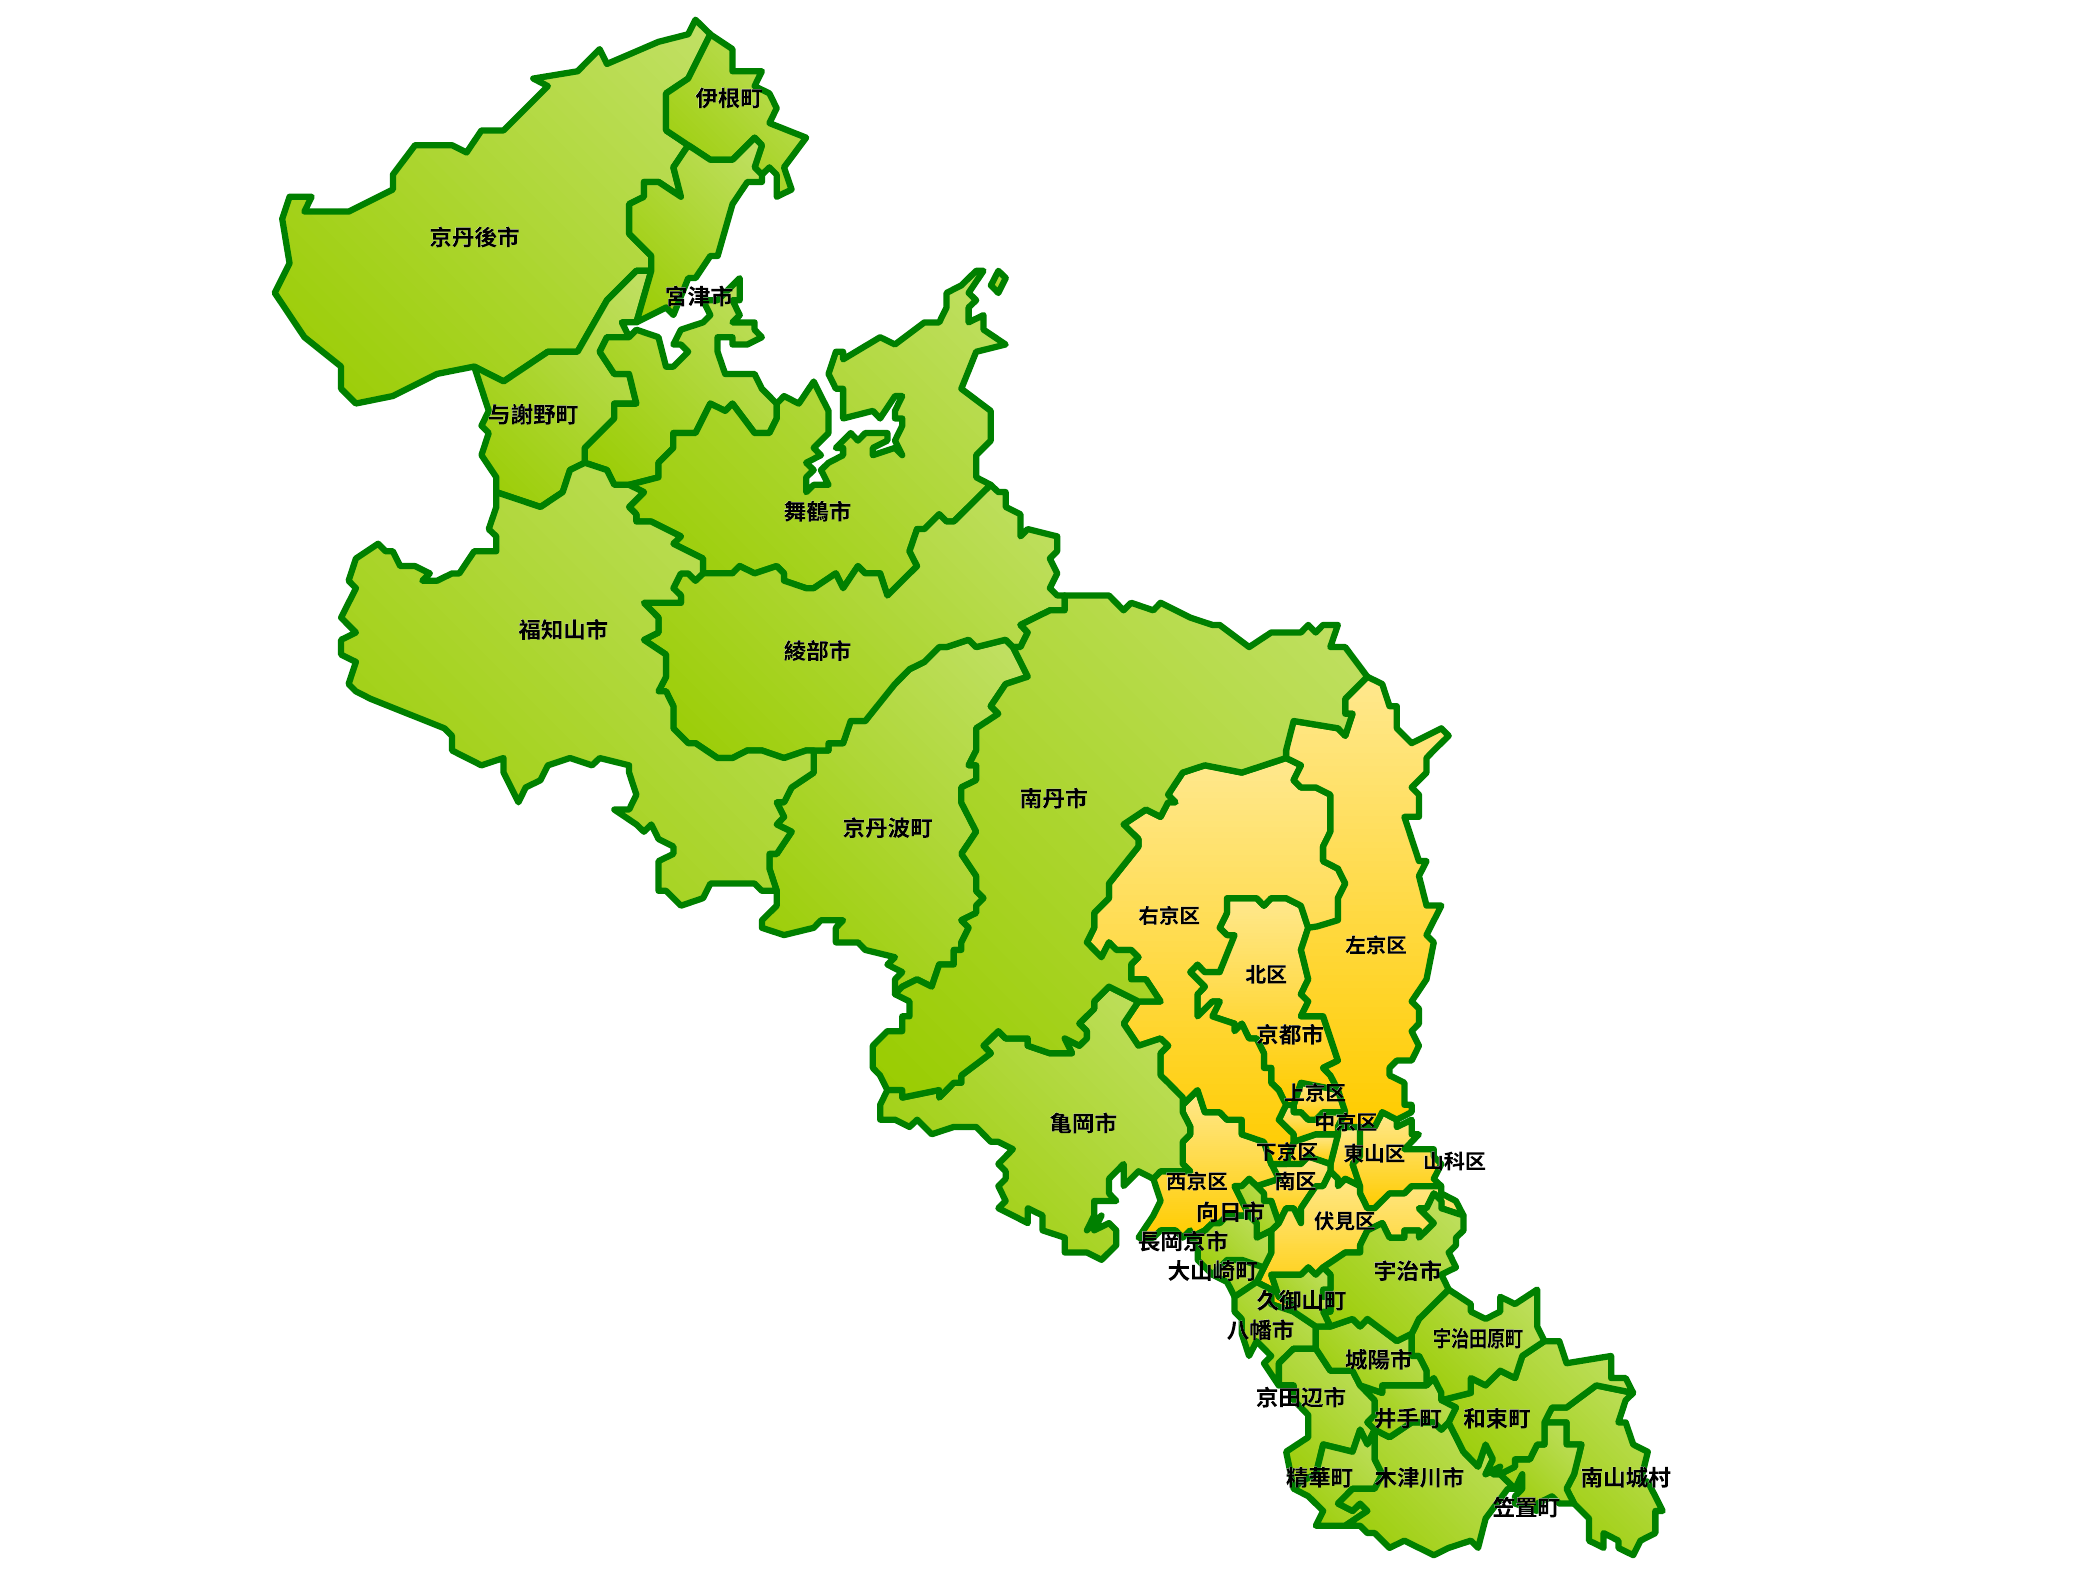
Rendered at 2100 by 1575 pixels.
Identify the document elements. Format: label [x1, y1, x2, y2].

text_box [429, 86, 1671, 1518]
text_box [274, 19, 1663, 1556]
